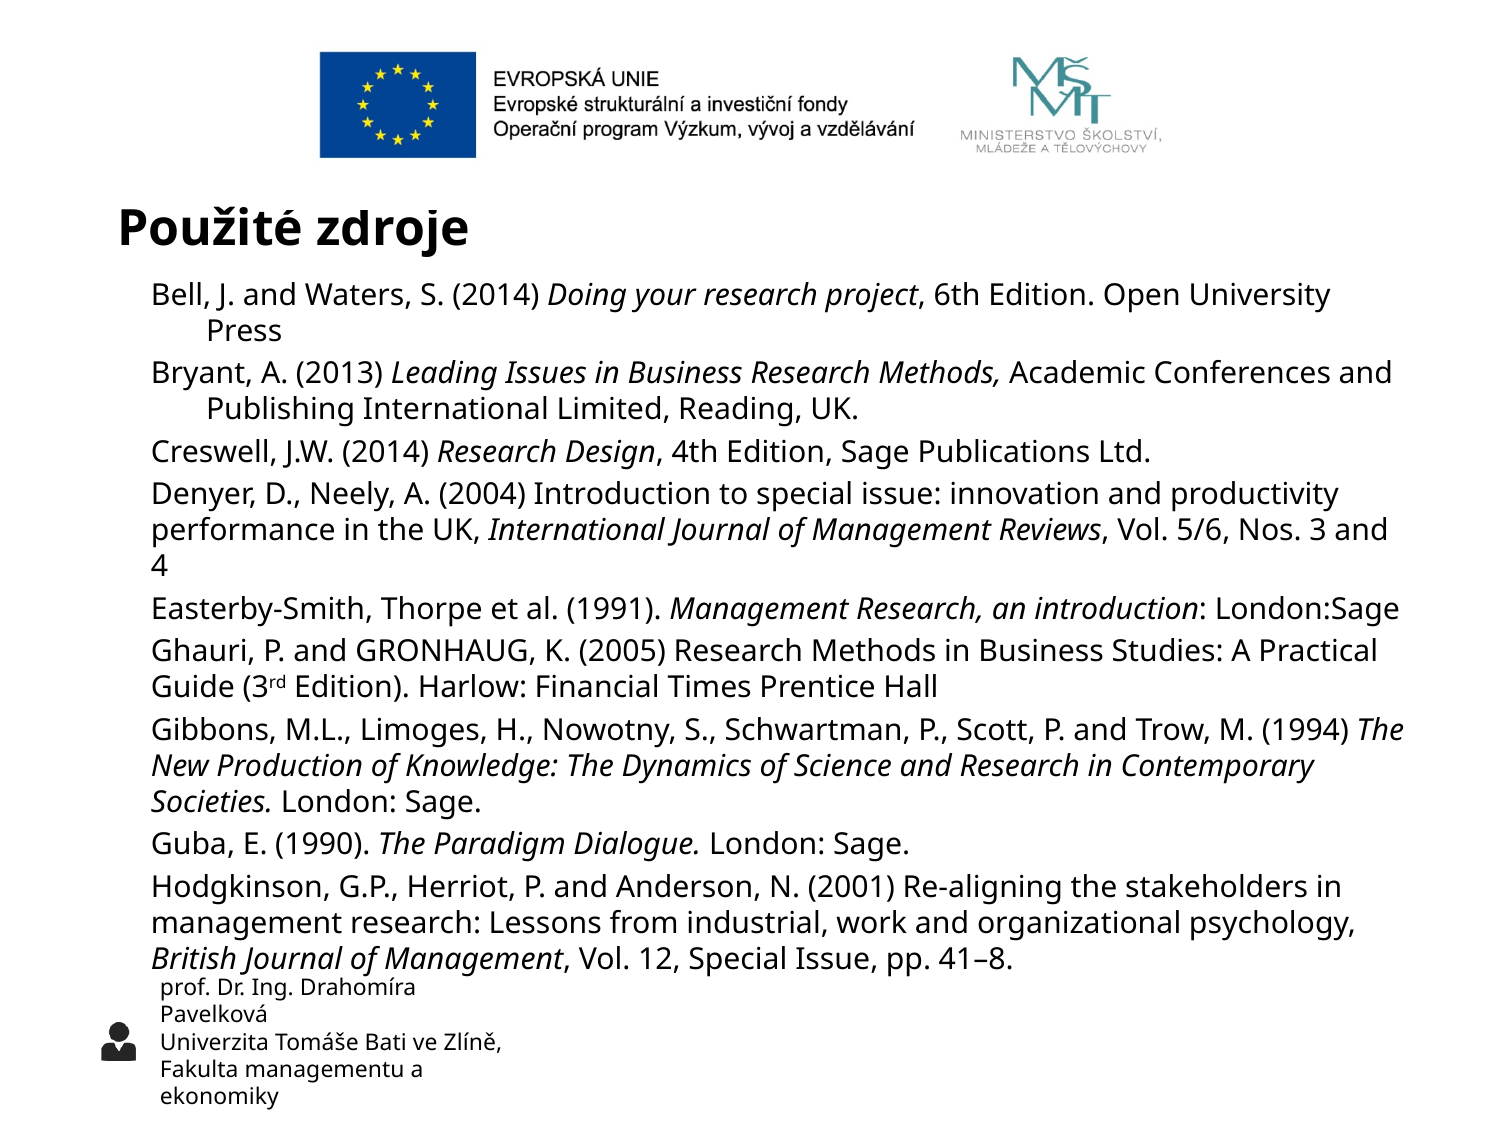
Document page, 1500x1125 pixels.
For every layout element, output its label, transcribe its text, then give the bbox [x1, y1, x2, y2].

title Použité zdroje [101, 184, 1425, 268]
picture [101, 1021, 136, 1062]
picture [267, 0, 1213, 210]
list Bell, J. and Waters, S. (2014) Doing your research project, 6th Edition. Open University Press Bryant, A. (2013) Leading Issues in Business Research Methods, Academic Conferences and Publishing International Limited, Reading, UK. Creswell, J.W. (2014) Research Design, 4th Edition, Sage Publications Ltd. Denyer, D., Neely, A. (2004) Introduction to special issue: innovation and productivity performance in the UK, International Journal of Management Reviews, Vol. 5/6, Nos. 3 and 4 Easterby-Smith, Thorpe et al. (1991). Management Research, an introduction: London:Sage Ghauri, P. and GRONHAUG, K. (2005) Research Methods in Business Studies: A Practical Guide (3rd Edition). Harlow: Financial Times Prentice Hall Gibbons, M.L., Limoges, H., Nowotny, S., Schwartman, P., Scott, P. and Trow, M. (1994) The New Production of Knowledge: The Dynamics of Science and Research in Contemporary Societies. London: Sage. Guba, E. (1990). The Paradigm Dialogue. London: Sage. Hodgkinson, G.P., Herriot, P. and Anderson, N. (2001) Re-aligning the stakeholders in management research: Lessons from industrial, work and organizational psychology, British Journal of Management, Vol. 12, Special Issue, pp. 41–8. [135, 267, 1423, 1023]
footer prof. Dr. Ing. Drahomíra Pavelková Univerzita Tomáše Bati ve Zlíně, Fakulta managementu a ekonomiky [145, 999, 526, 1083]
